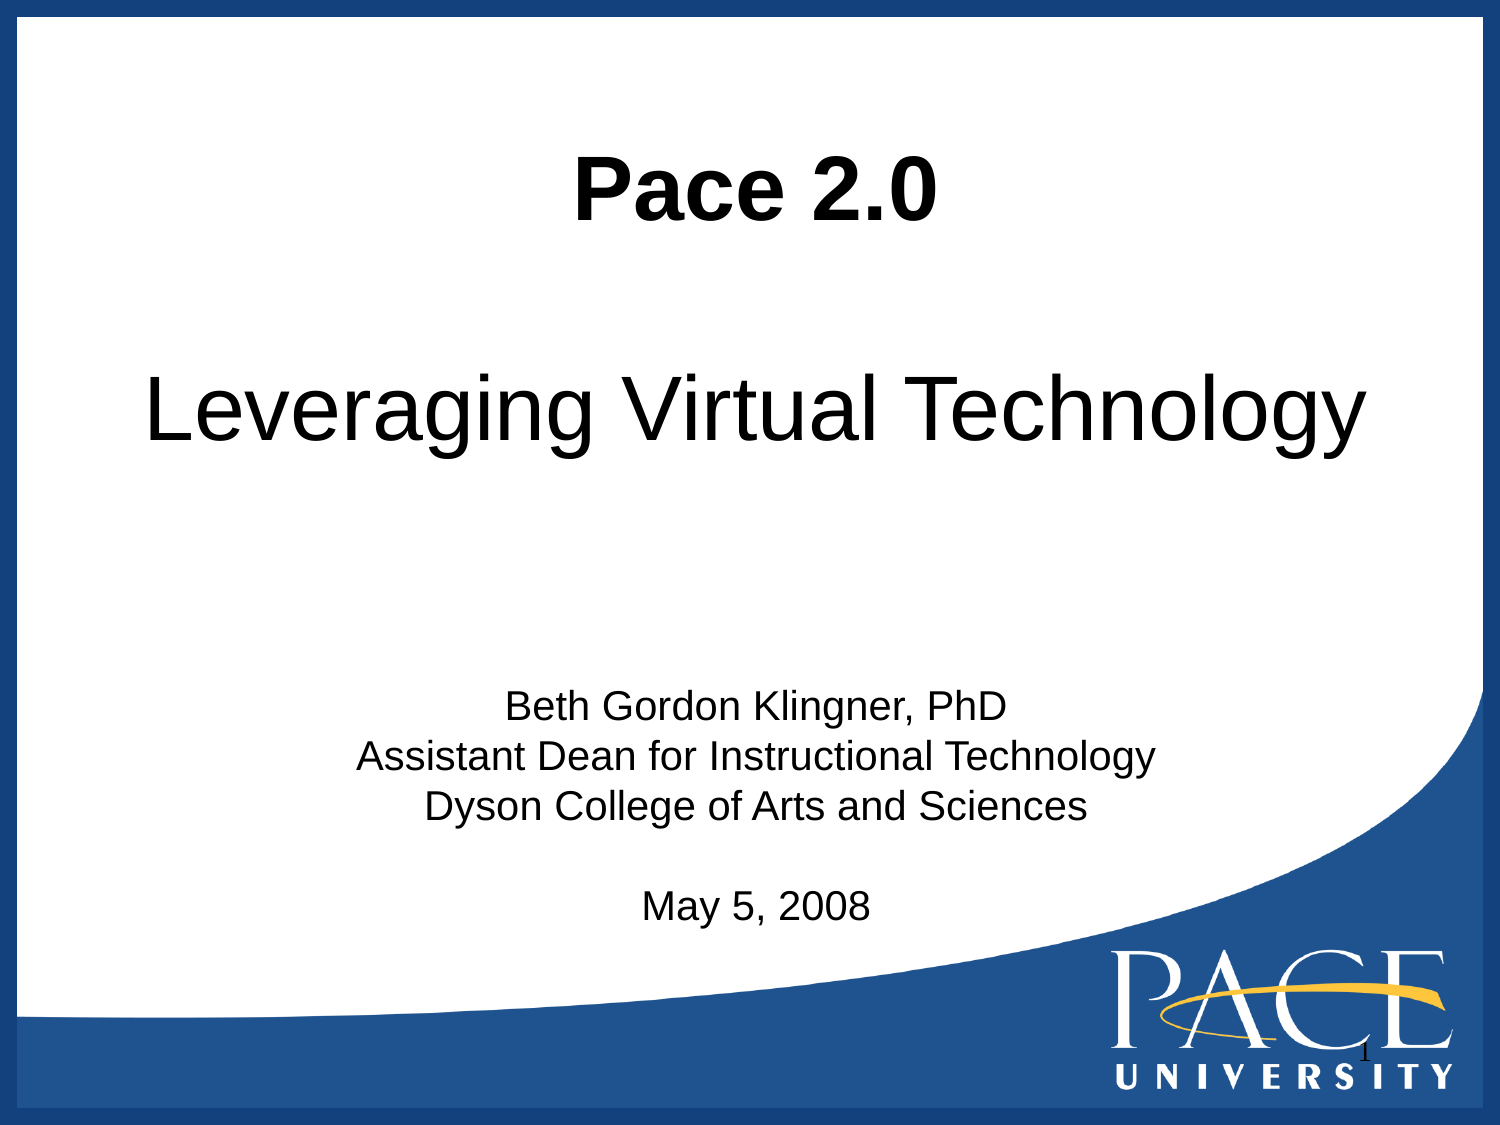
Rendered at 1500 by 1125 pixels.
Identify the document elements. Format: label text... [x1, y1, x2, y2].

title Pace 2.0 Leveraging Virtual Technology Beth Gordon Klingner, PhD Assistant Dean for Instructional Technology Dyson College of Arts and Sciences May 5, 2008 [49, 212, 1463, 626]
text_box [0, 0, 1500, 1125]
picture [12, 647, 1488, 1125]
